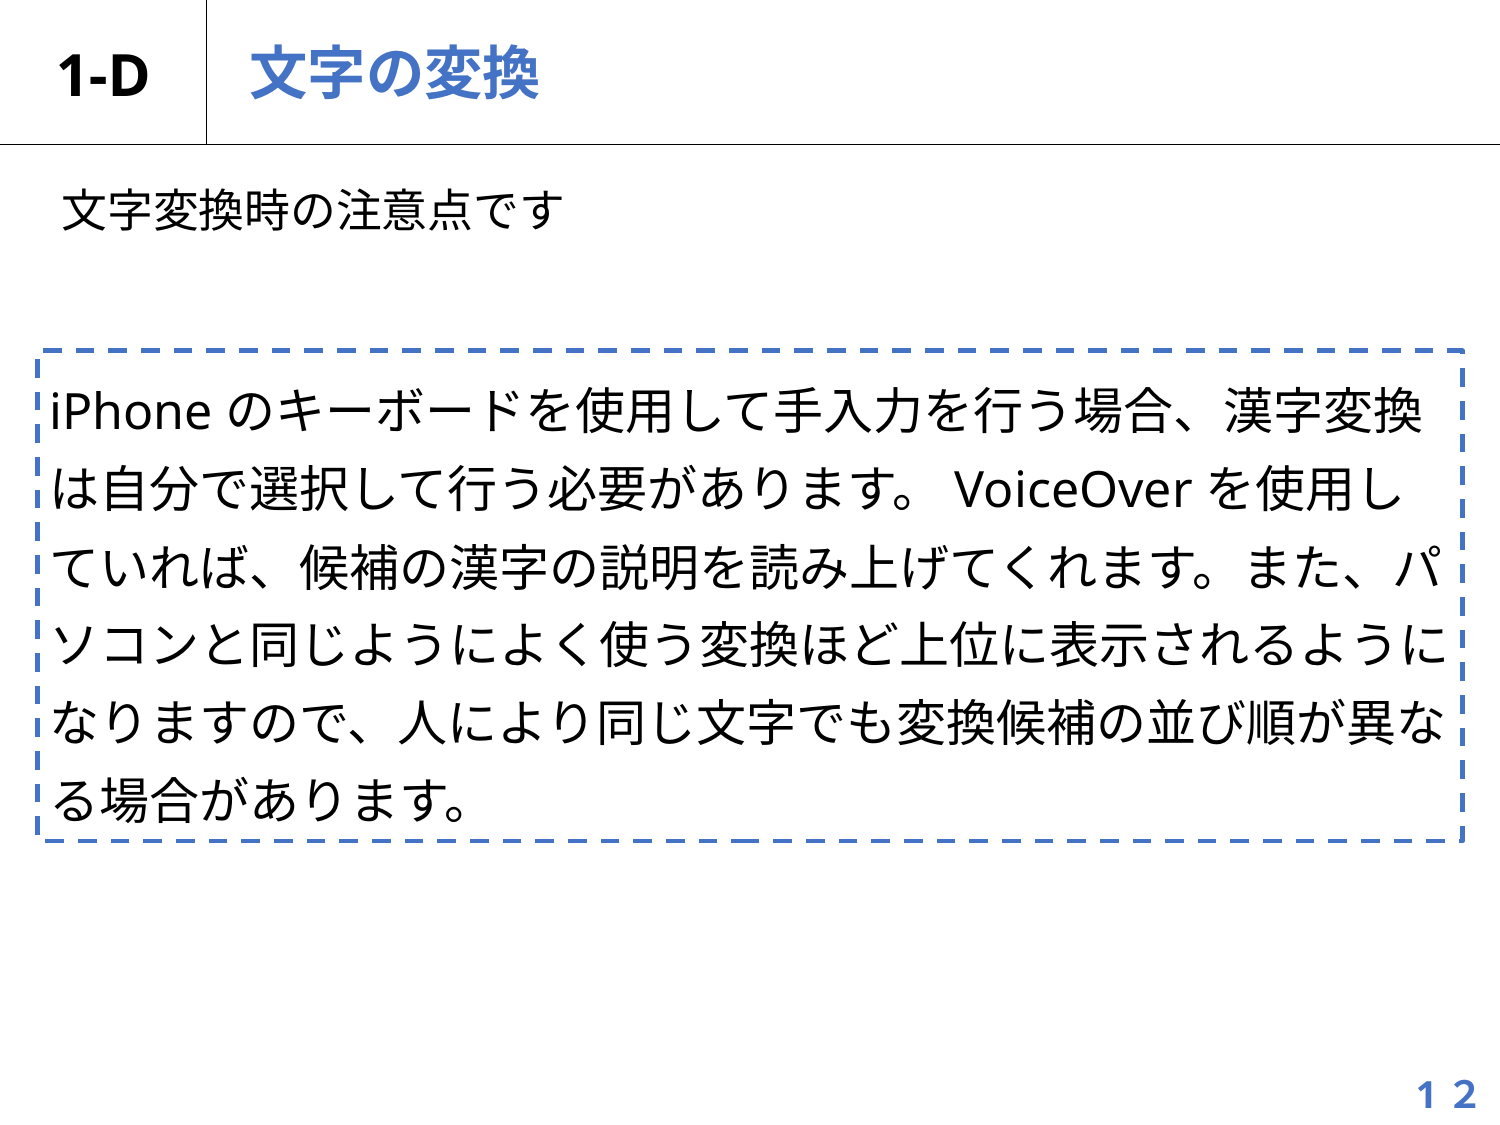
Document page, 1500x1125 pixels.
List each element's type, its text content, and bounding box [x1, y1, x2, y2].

text_box 文字の変換 [230, 24, 1459, 119]
text_box iPhoneのキーボードを使用して手入力を行う場合、漢字変換は自分で選択して行う必要があります。VoiceOverを使用していれば、候補の漢字の説明を読み上げてくれます。また、パソコンと同じようによく使う変換ほど上位に表示されるようになりますので、人により同じ文字でも変換候補の並び順が異なる場合があります。 [37, 350, 1463, 842]
text_box 1-D [0, 0, 207, 147]
text_box 文字変換時の注意点です [46, 180, 1500, 274]
text_box 1２ [1399, 1063, 1500, 1123]
